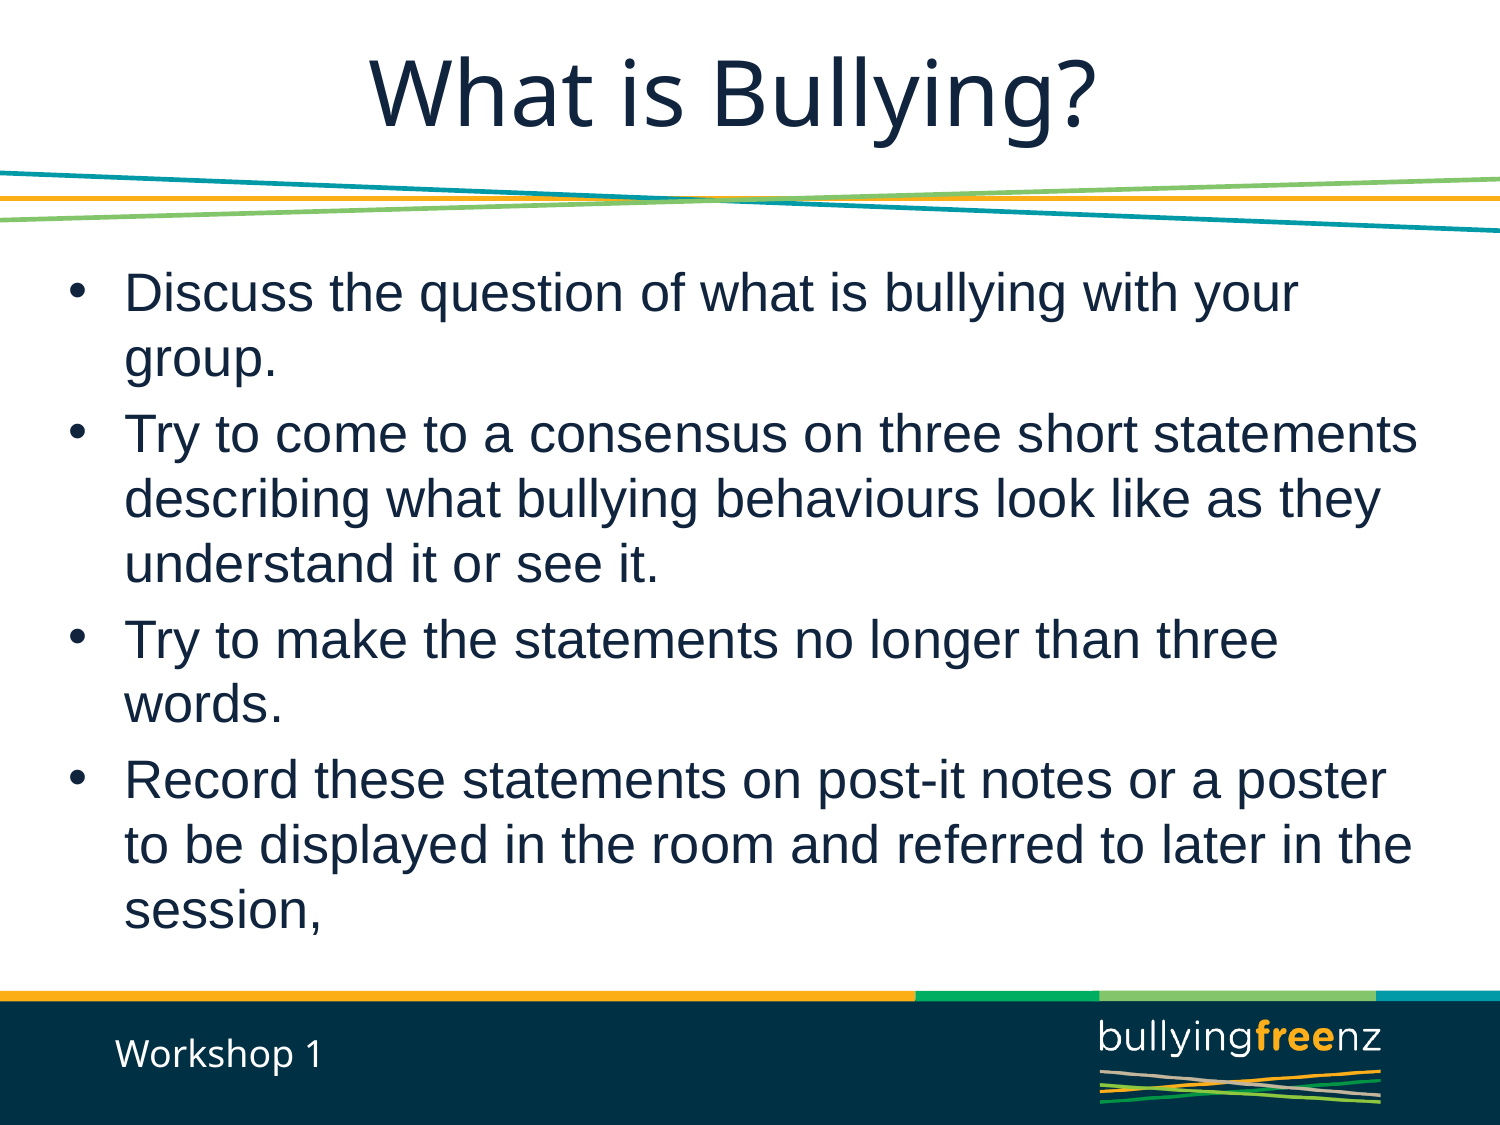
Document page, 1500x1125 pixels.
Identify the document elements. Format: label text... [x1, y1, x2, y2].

text_box Workshop 1 [100, 1023, 372, 1083]
title What is Bullying? [64, 0, 1425, 183]
picture [1100, 1071, 1380, 1103]
list Discuss the question of what is bullying with your group. Try to come to a consensus on three short statements describing what bullying behaviours look like as they understand it or see it. Try to make the statements no longer than three words. Record these statements on post-it notes or a poster to be displayed in the room and referred to later in the session, [53, 249, 1459, 1071]
